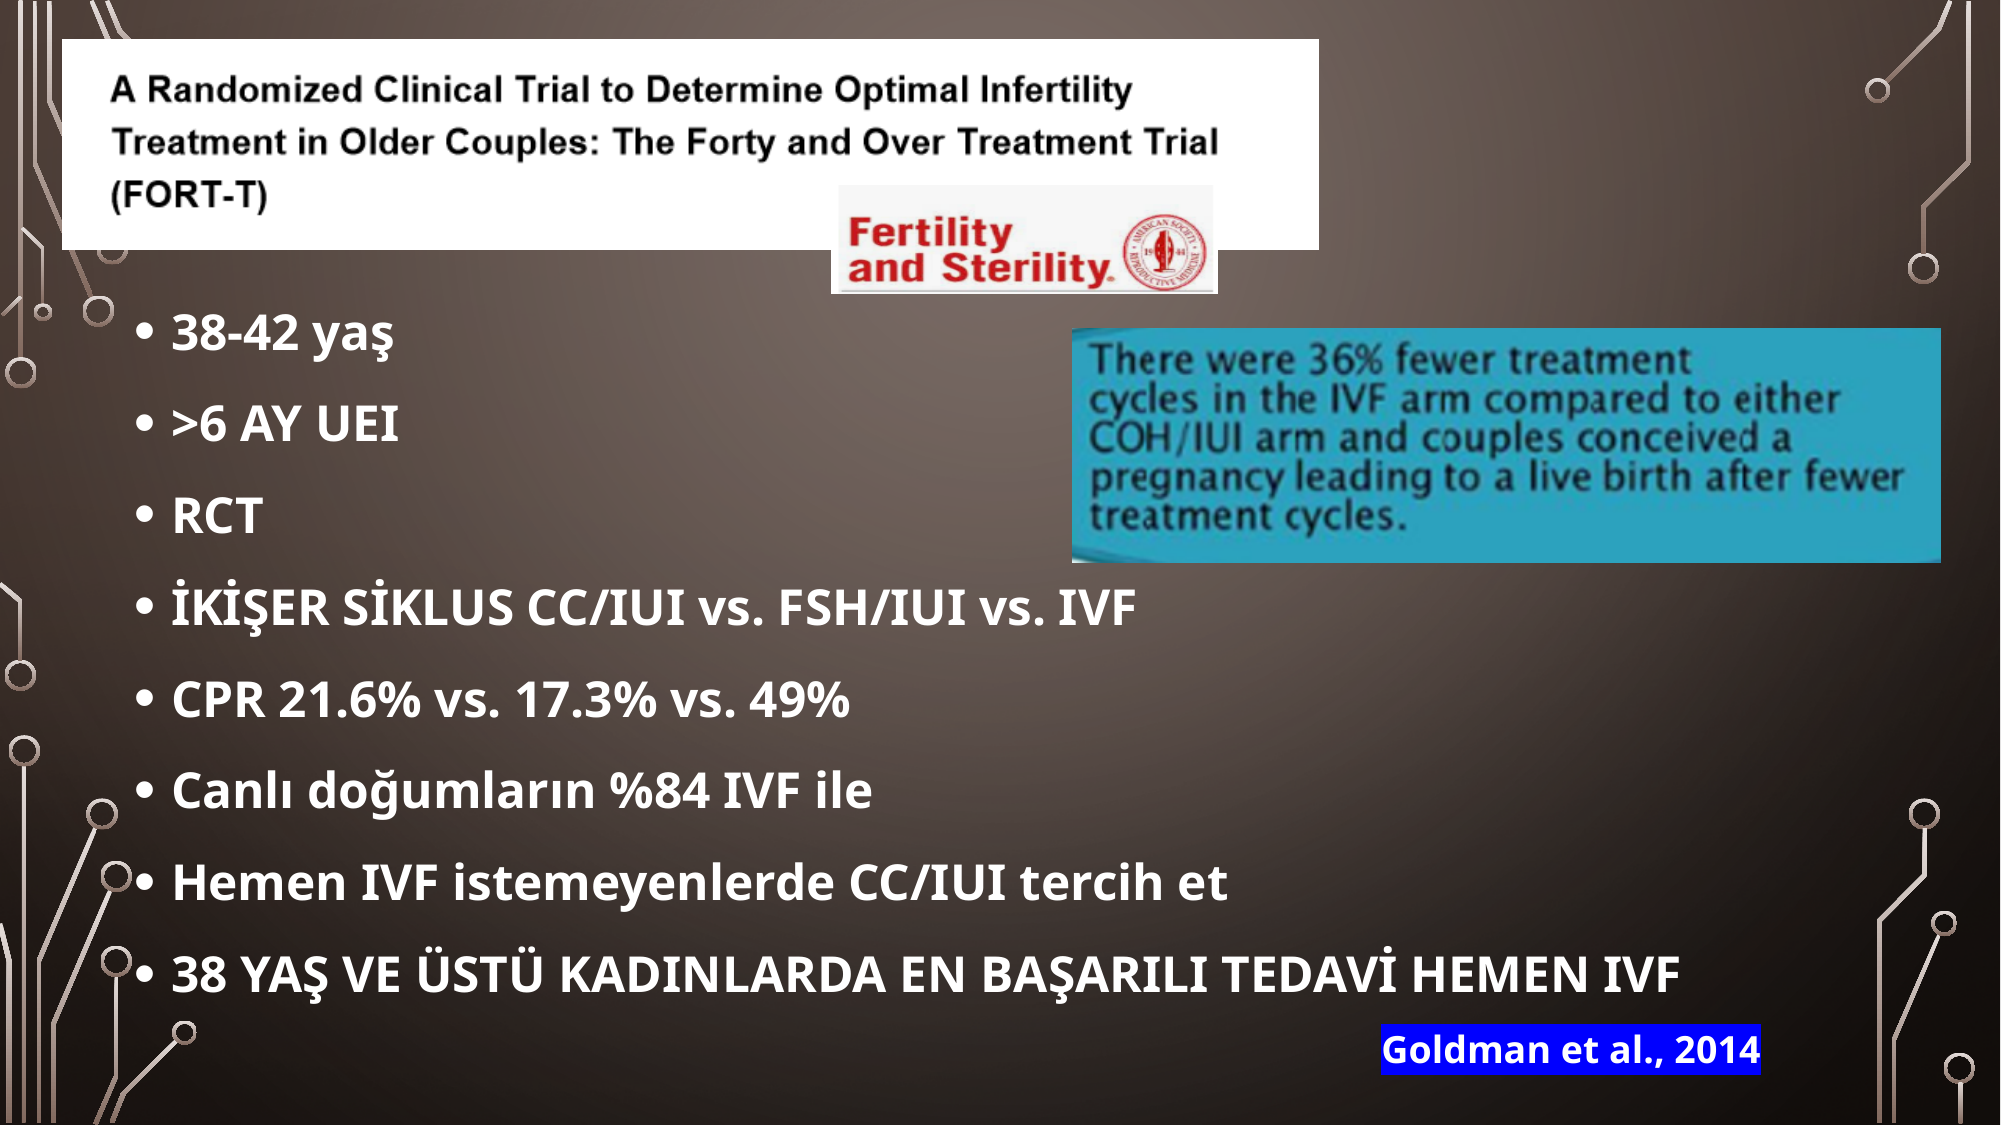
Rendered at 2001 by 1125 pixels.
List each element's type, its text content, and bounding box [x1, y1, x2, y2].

picture [62, 39, 1319, 294]
list 38-42 yaş >6 AY UEI RCT İKİŞER SİKLUS CC/IUI vs. FSH/IUI vs. IVF CPR 21.6% vs. 17.3% vs. 49% Canlı doğumların %84 IVF ile Hemen IVF istemeyenlerde CC/IUI tercih et 38 YAŞ VE ÜSTÜ KADINLARDA EN BAŞARILI TEDAVİ HEMEN IVF [119, 281, 1745, 1013]
text_box Goldman et al., 2014 [1366, 1018, 1848, 1079]
picture [1071, 327, 1942, 563]
